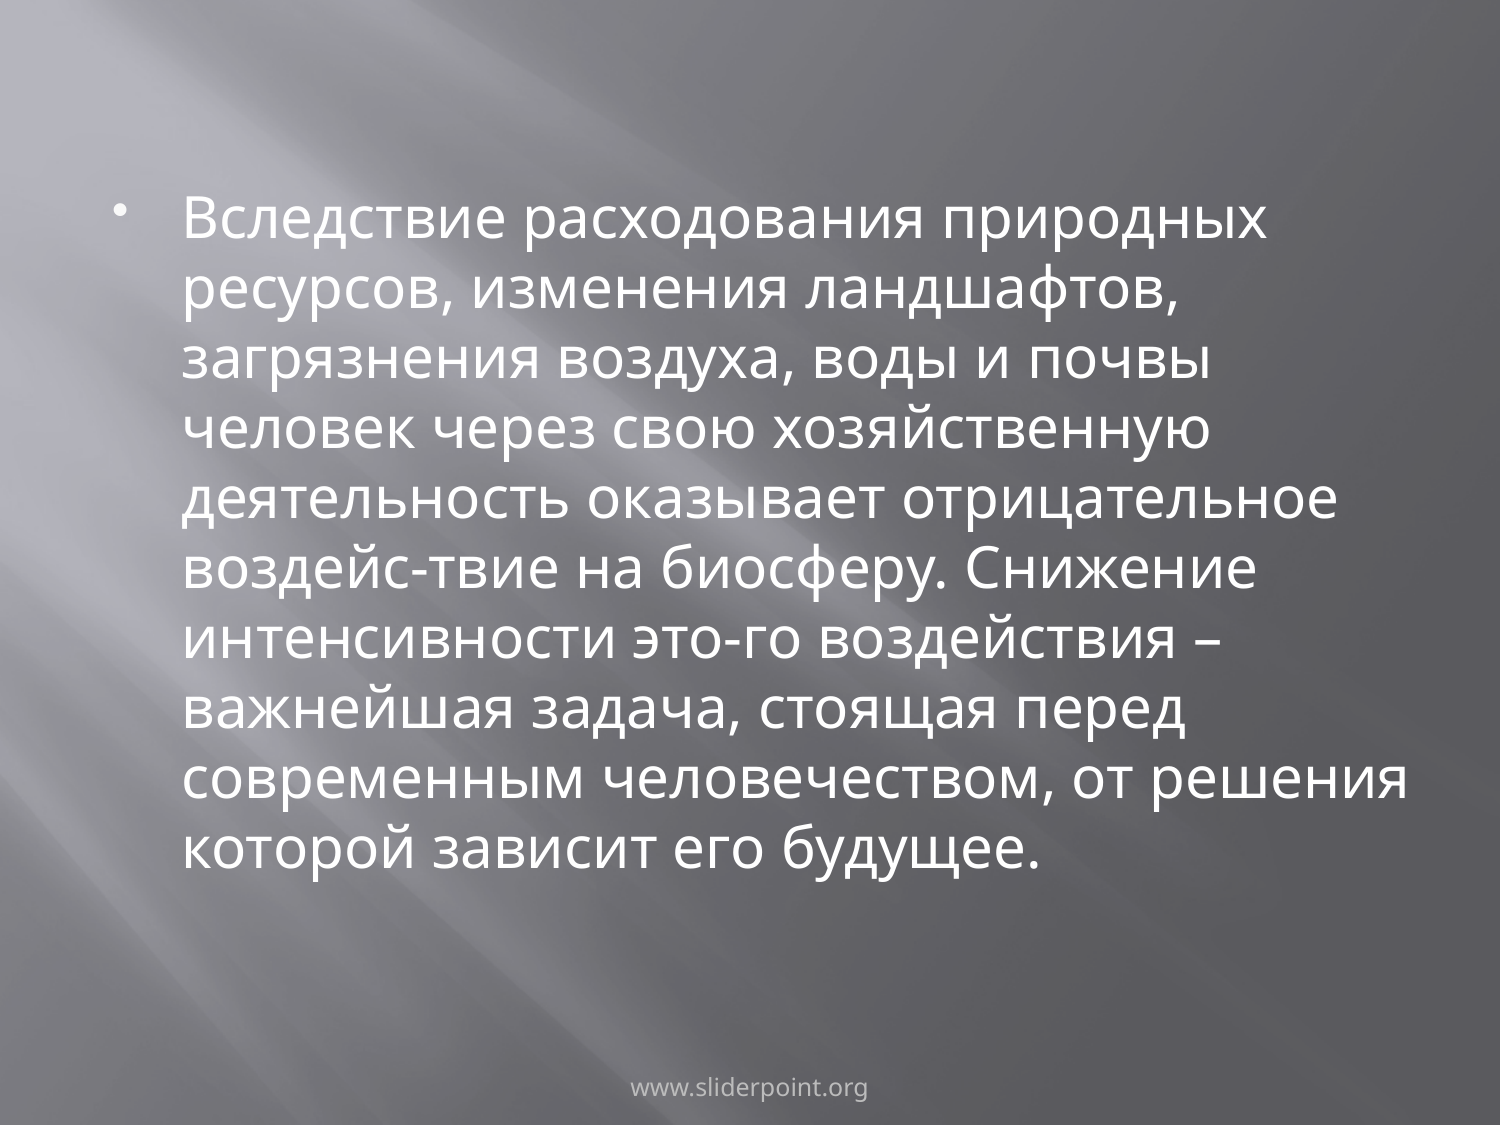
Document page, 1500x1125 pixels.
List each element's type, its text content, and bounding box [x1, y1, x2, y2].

list Вследствие расходования природных ресурсов, изменения ландшафтов, загрязнения воздуха, воды и почвы человек через свою хозяйственную деятельность оказывает отрицательное воздейс-твие на биосферу. Снижение интенсивности это-го воздействия – важнейшая задача, стоящая перед современным человечеством, от решения которой зависит его будущее. [76, 172, 1427, 946]
footer www.sliderpoint.org [512, 1052, 988, 1113]
